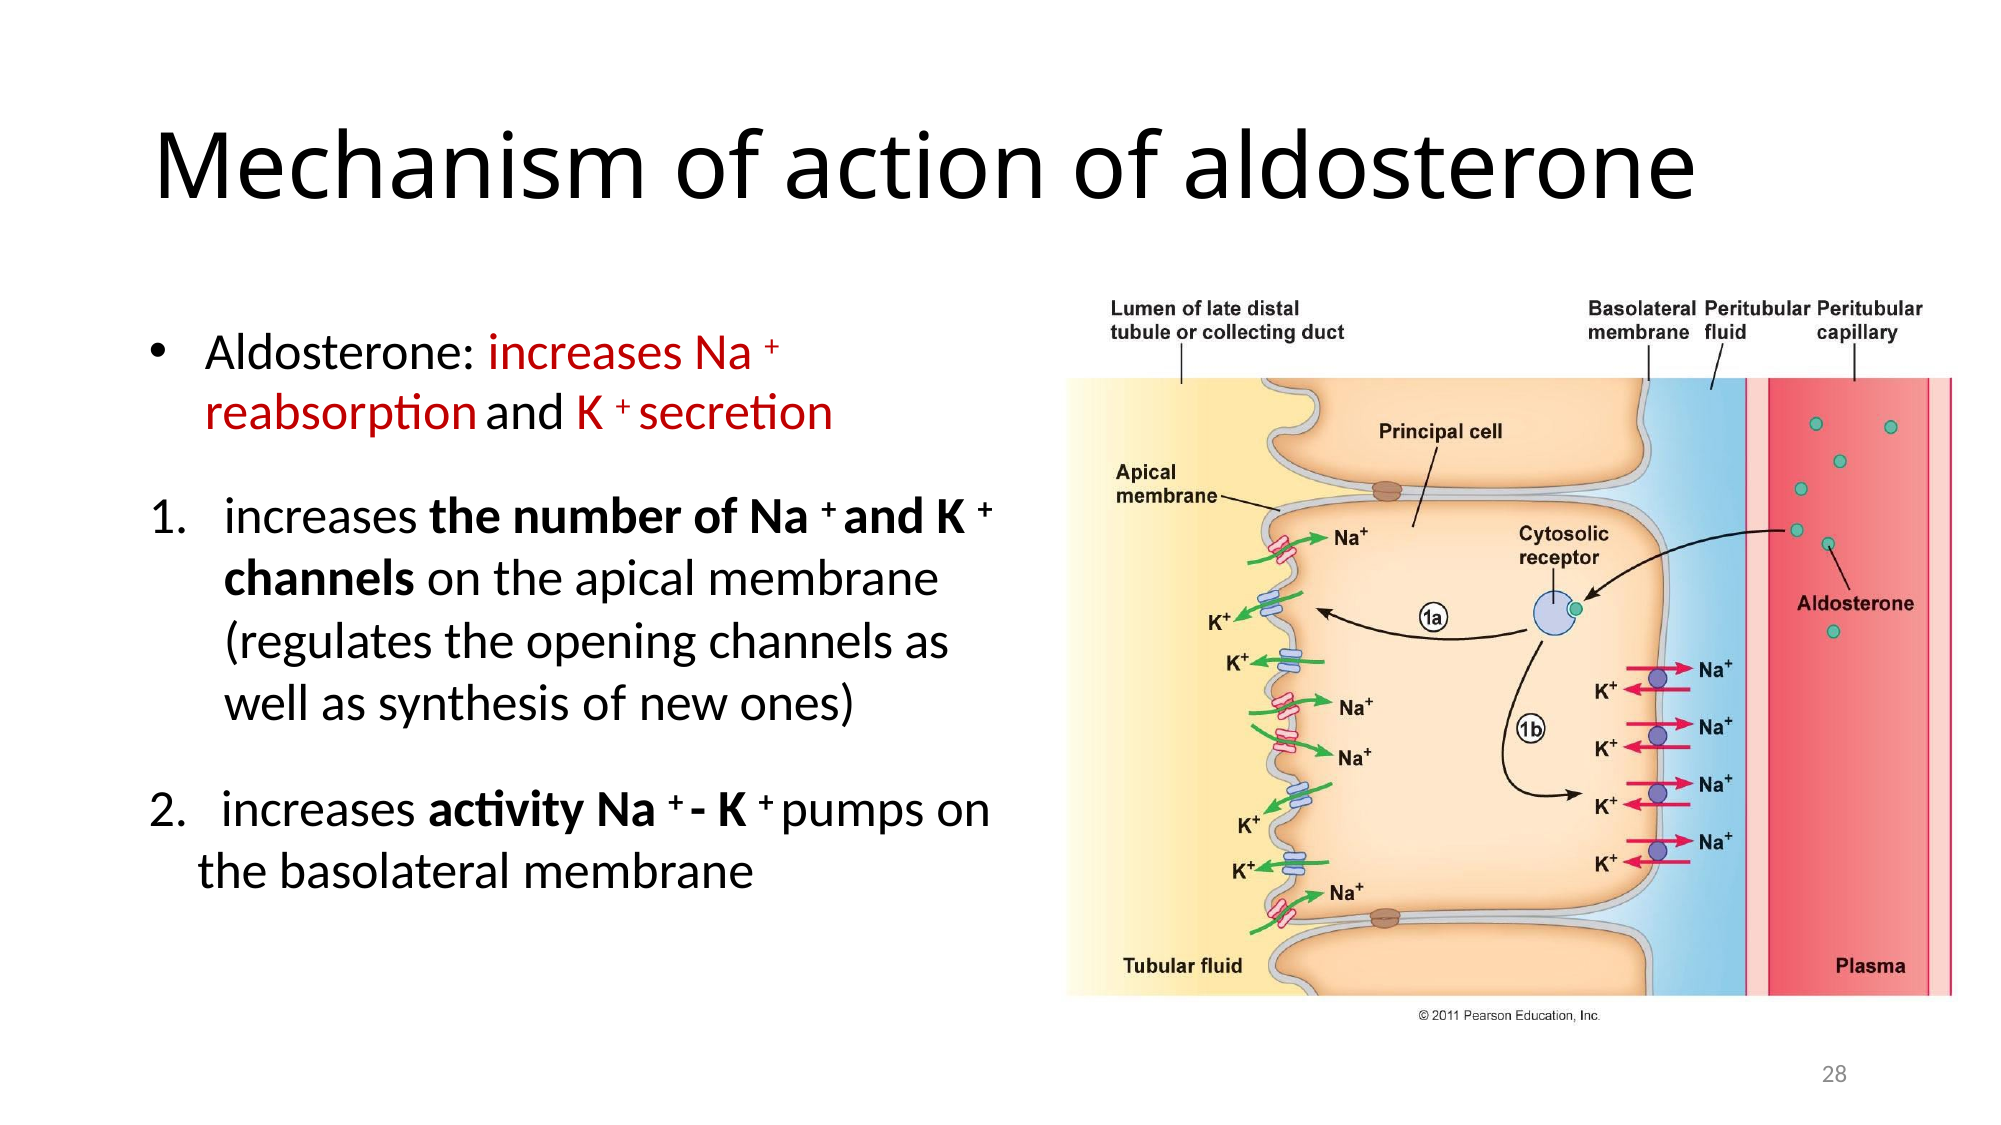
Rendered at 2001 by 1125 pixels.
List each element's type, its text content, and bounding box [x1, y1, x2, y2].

slide_number 28 [1412, 1042, 1863, 1103]
text_box [1049, 282, 1969, 1038]
list Aldosterone: increases Na + reabsorption and K + secretion increases the number of Na + and K + channels on the apical membrane (regulates the opening channels as well as synthesis of new ones) increases activity Na + - K + pumps on the basolateral membrane [123, 313, 1049, 1028]
title Mechanism of action of aldosterone [137, 59, 1863, 278]
